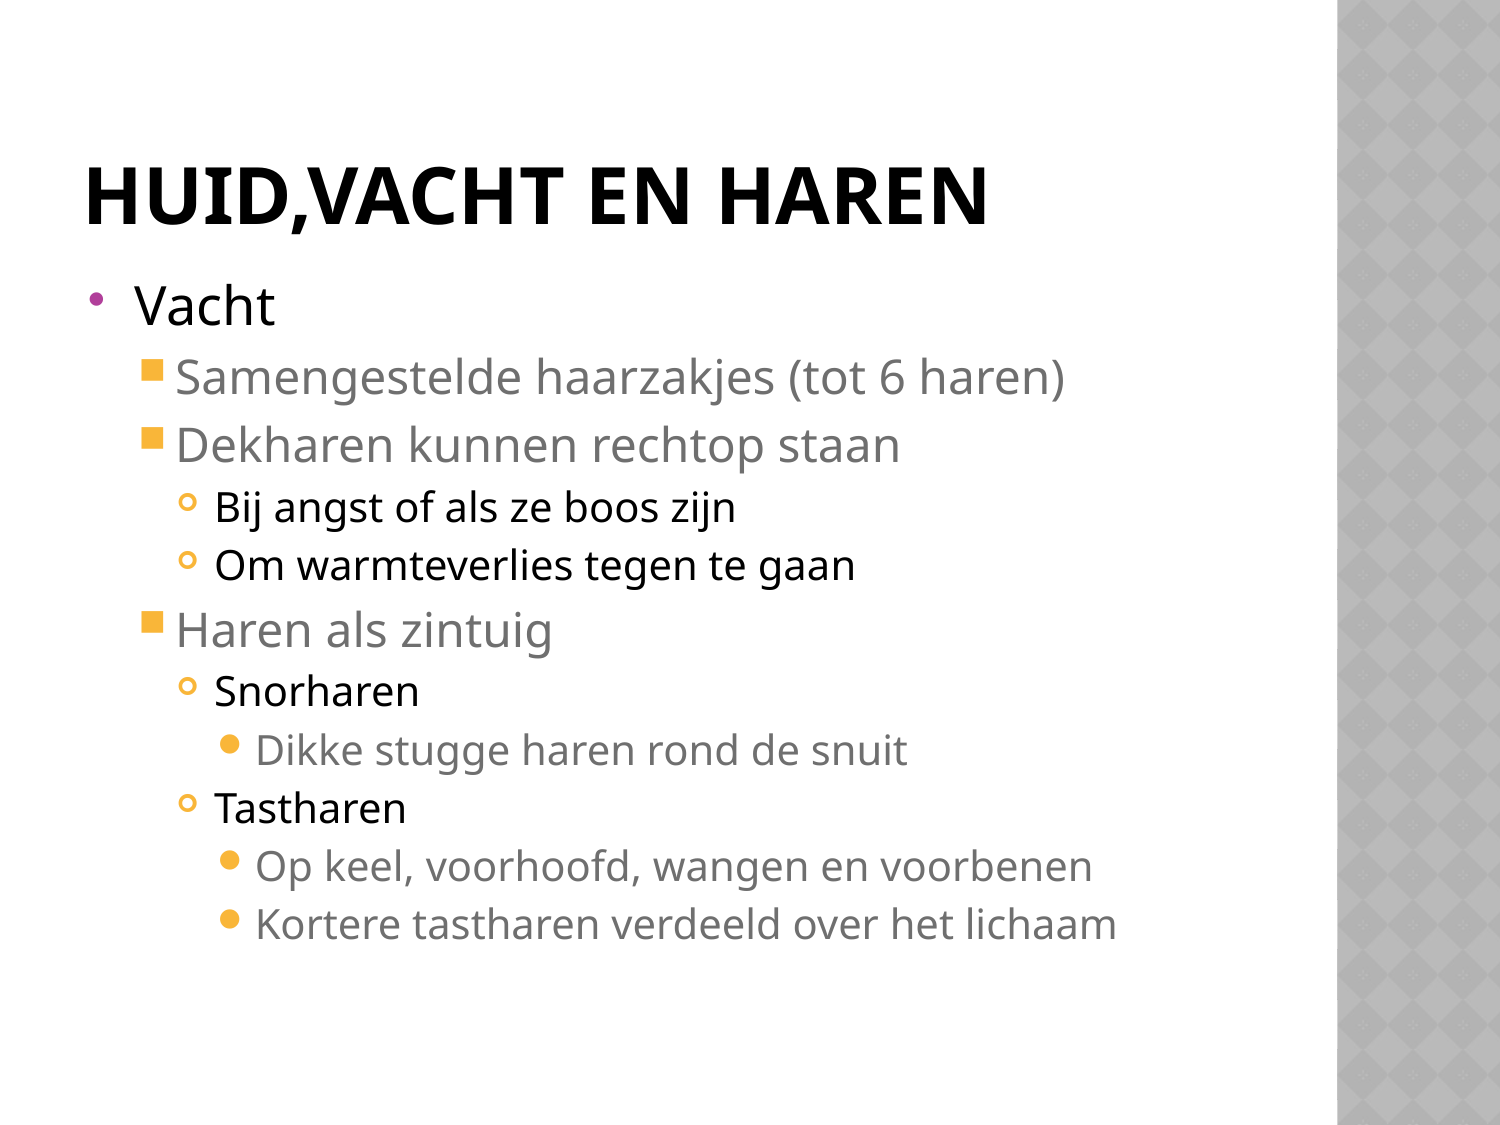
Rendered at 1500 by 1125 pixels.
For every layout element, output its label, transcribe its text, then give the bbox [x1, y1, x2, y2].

title Huid,vacht en haren [75, 52, 1263, 240]
list Vacht Samengestelde haarzakjes (tot 6 haren) Dekharen kunnen rechtop staan Bij angst of als ze boos zijn Om warmteverlies tegen te gaan Haren als zintuig Snorharen Dikke stugge haren rond de snuit Tastharen Op keel, voorhoofd, wangen en voorbenen Kortere tastharen verdeeld over het lichaam [75, 264, 1263, 1059]
